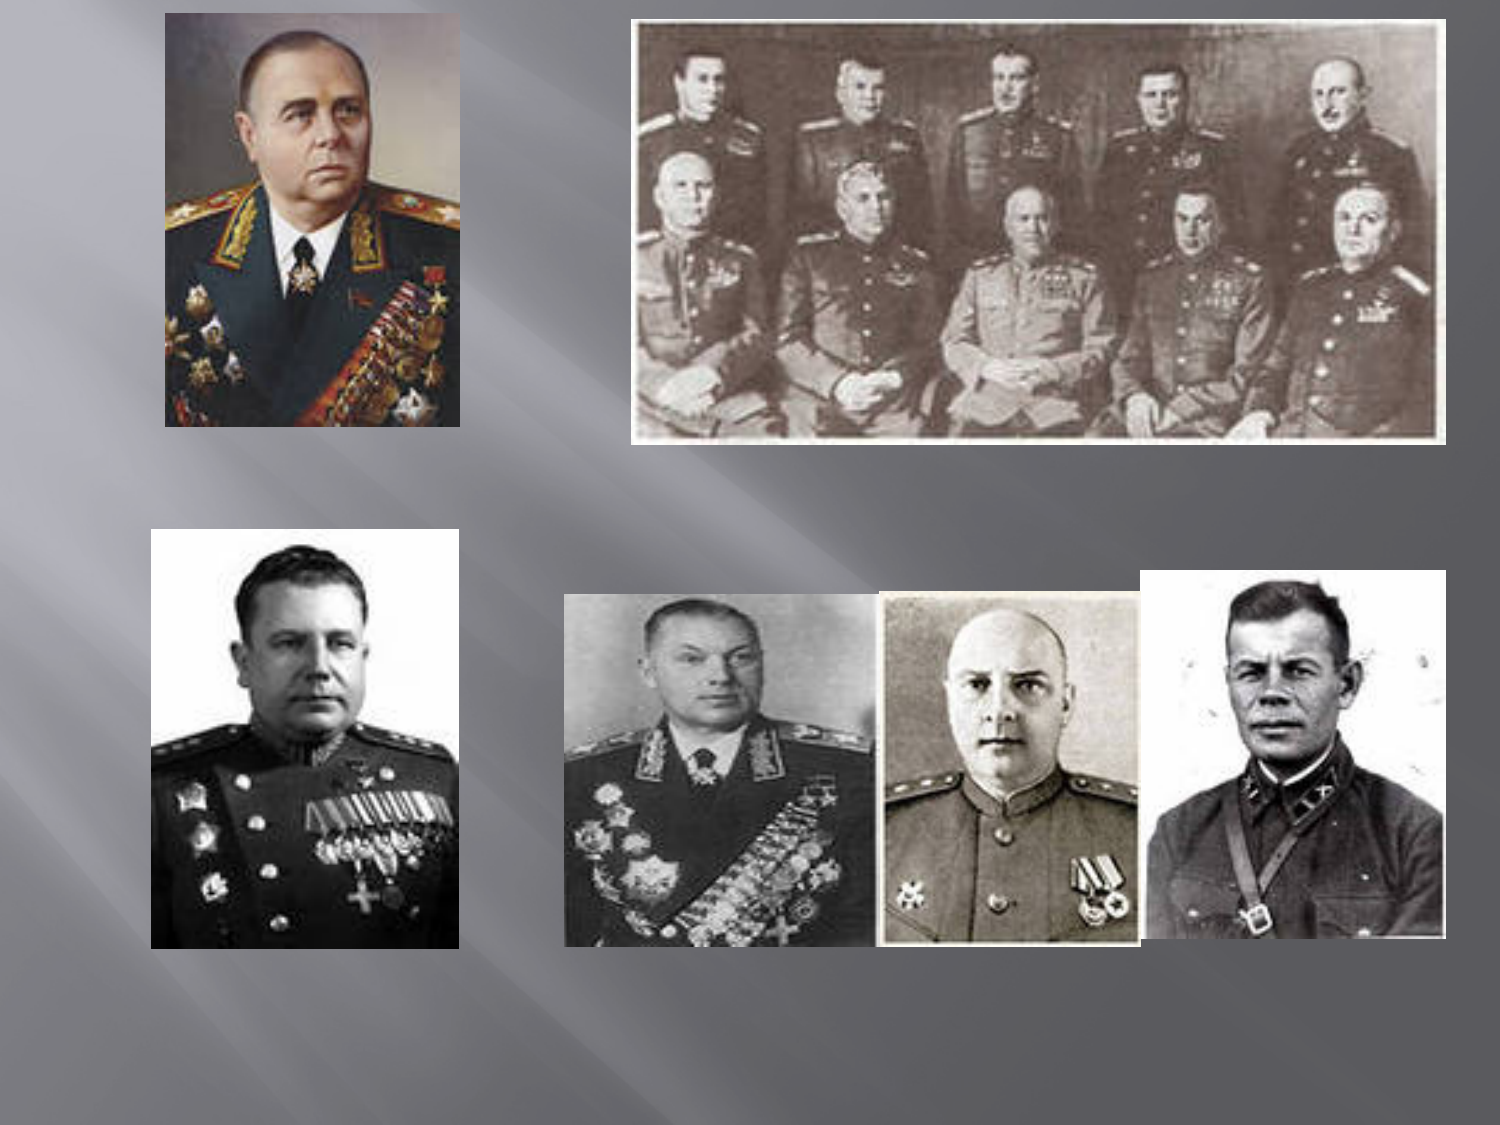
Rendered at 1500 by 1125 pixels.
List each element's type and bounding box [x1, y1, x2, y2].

picture [150, 529, 459, 949]
picture [165, 13, 461, 427]
picture [631, 18, 1446, 445]
picture [564, 569, 1446, 948]
